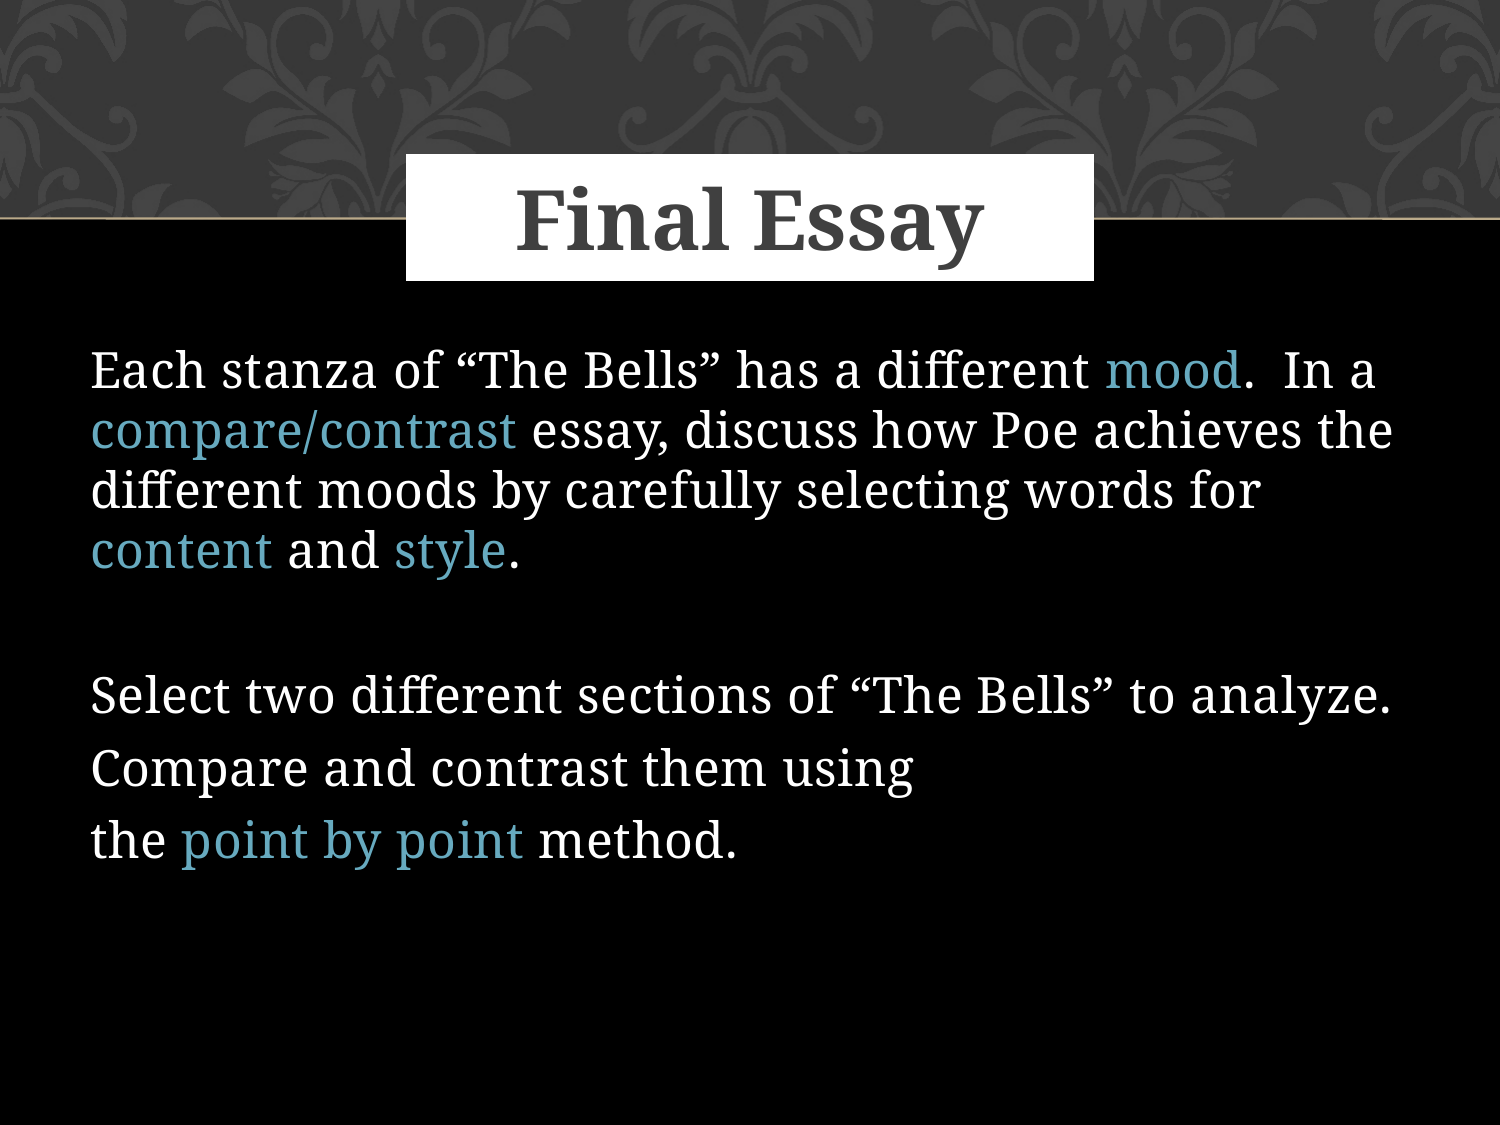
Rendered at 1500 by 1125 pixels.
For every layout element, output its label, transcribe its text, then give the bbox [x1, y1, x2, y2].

title Final Essay [406, 154, 1094, 281]
list Each stanza of “The Bells” has a different mood. In a compare/contrast essay, discuss how Poe achieves the different moods by carefully selecting words for content and style. Select two different sections of “The Bells” to analyze. Compare and contrast them using the point by point method. [75, 331, 1425, 1007]
